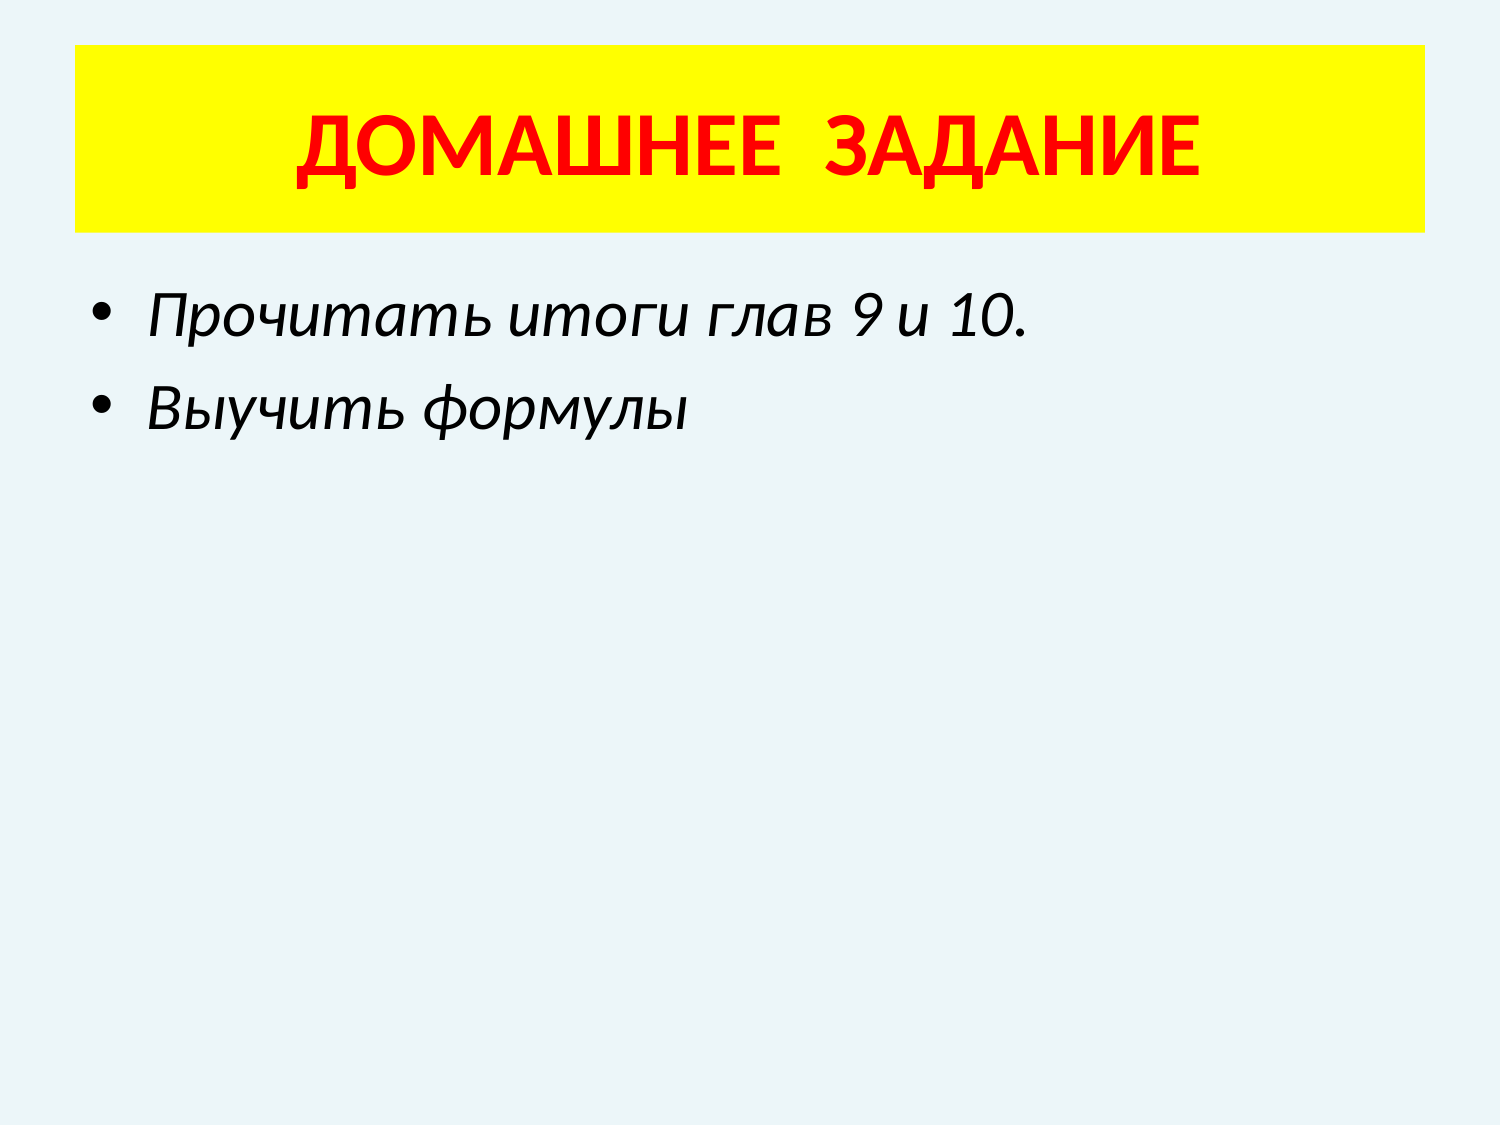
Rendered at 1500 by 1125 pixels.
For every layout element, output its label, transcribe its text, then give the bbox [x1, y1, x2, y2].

list Прочитать итоги глав 9 и 10. Выучить формулы [75, 262, 1425, 1005]
title ДОМАШНЕЕ ЗАДАНИЕ [75, 45, 1425, 233]
